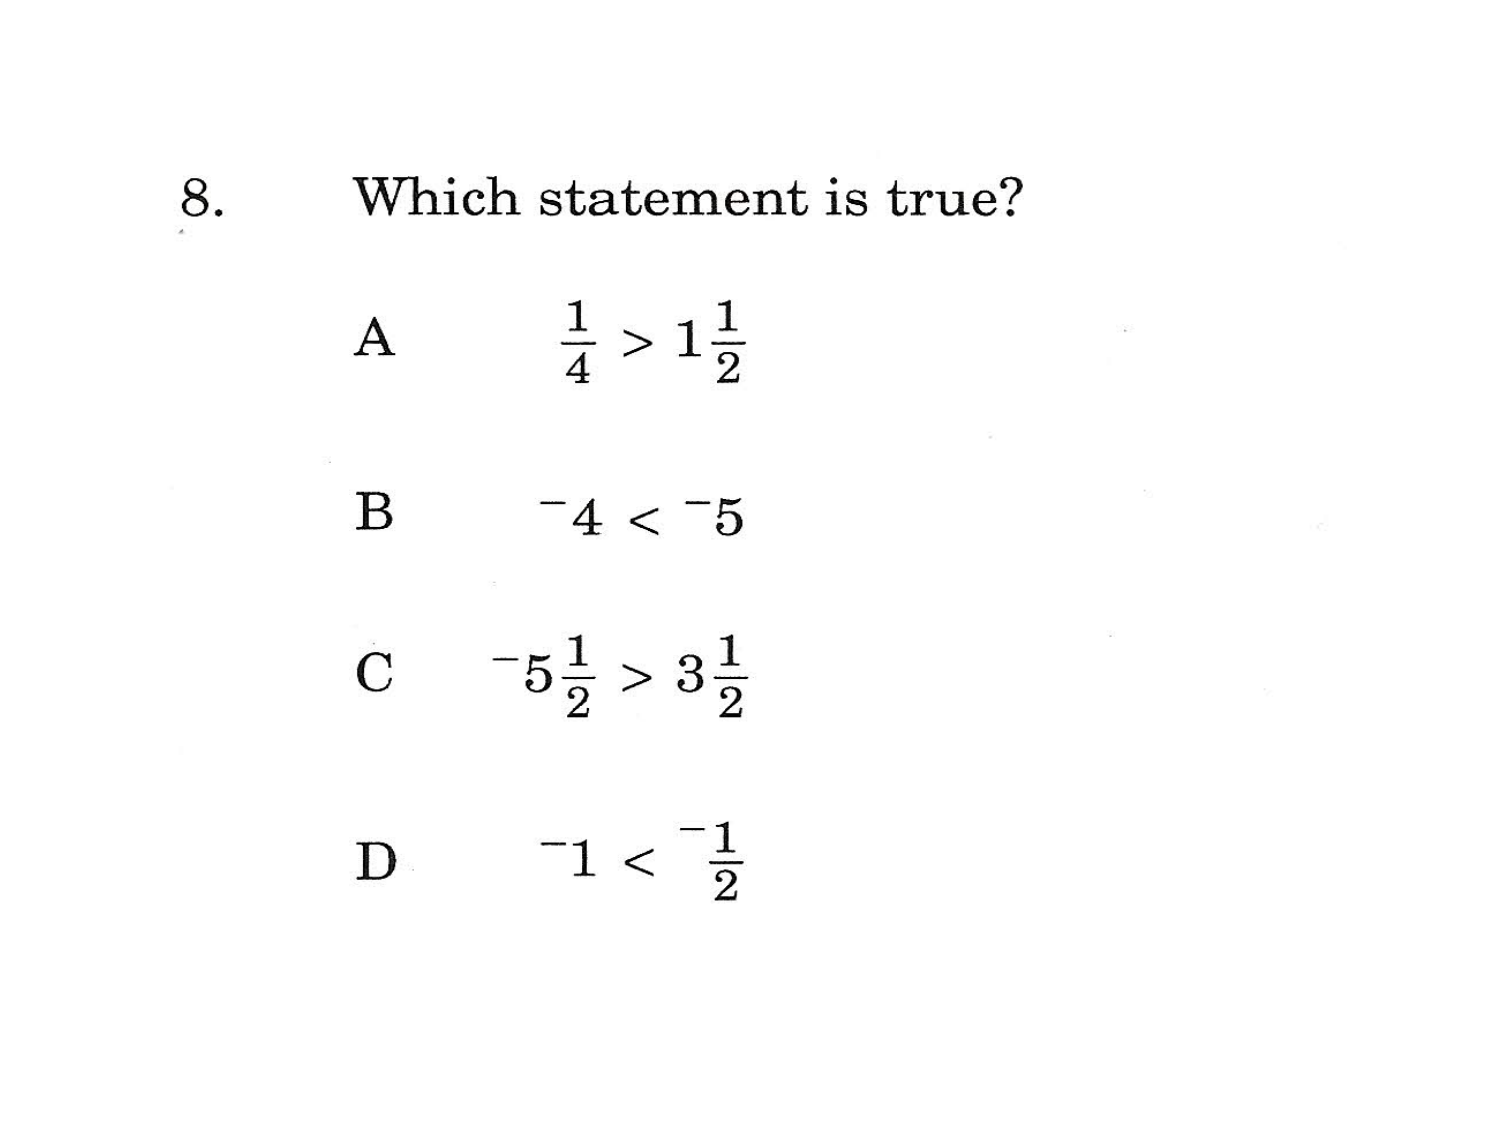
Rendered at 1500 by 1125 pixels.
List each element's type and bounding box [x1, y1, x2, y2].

list [137, 112, 1363, 1006]
